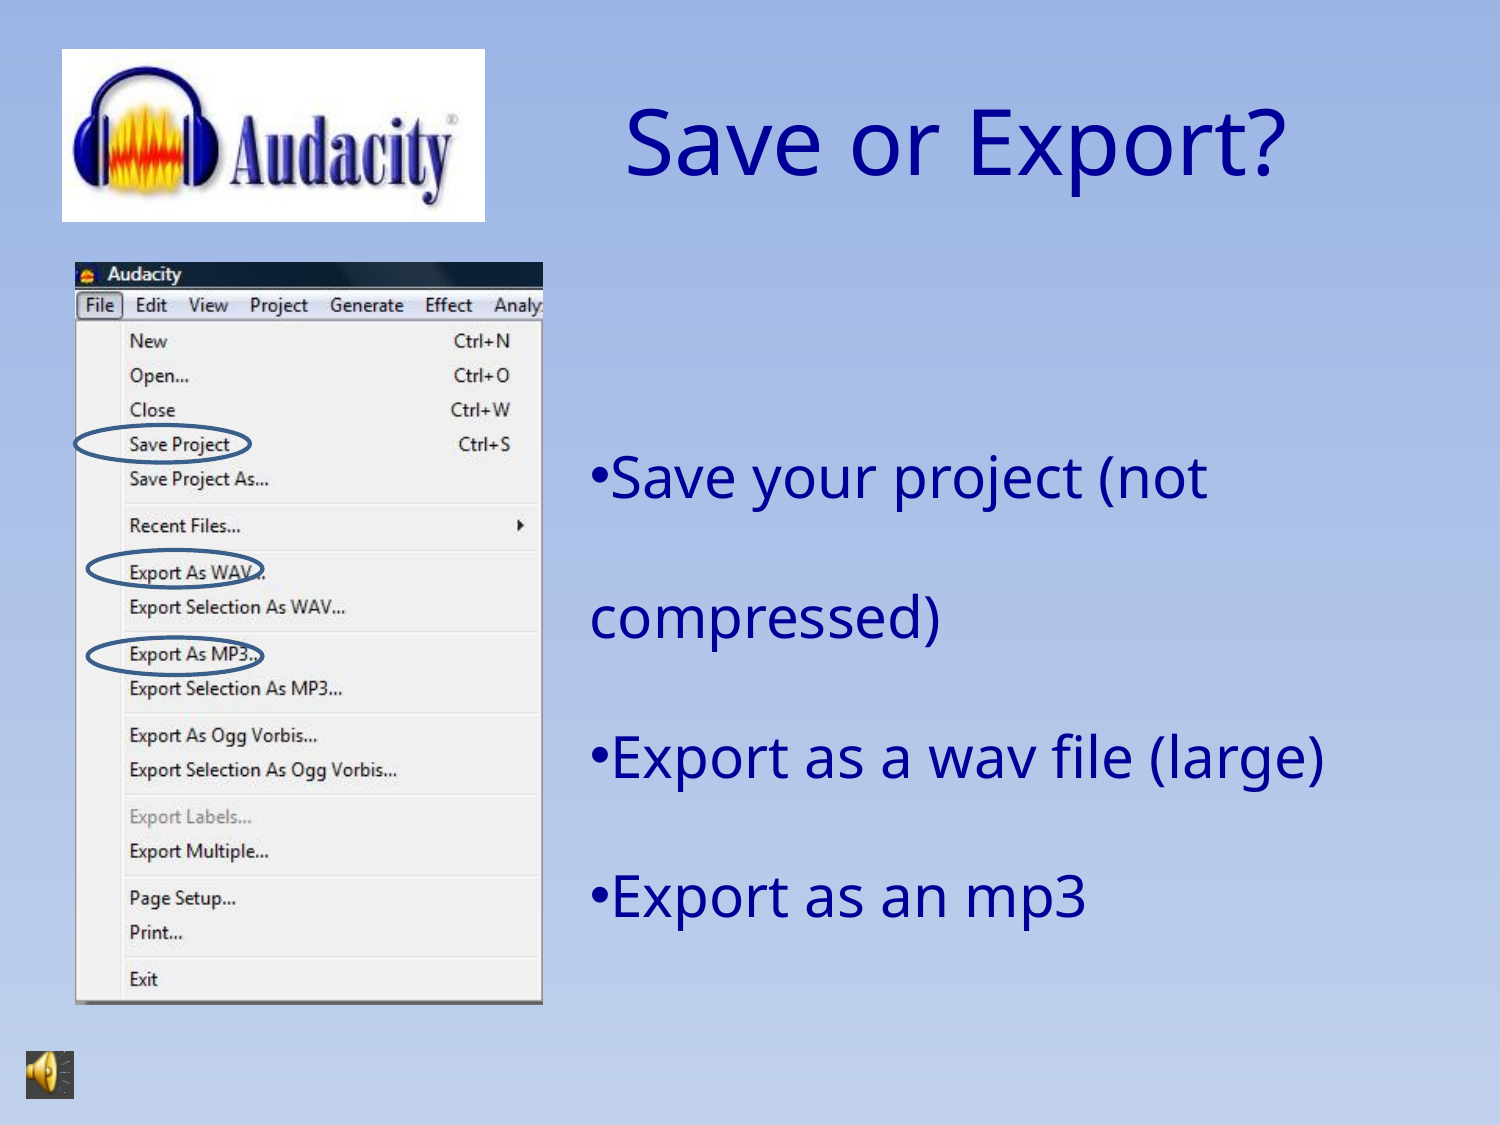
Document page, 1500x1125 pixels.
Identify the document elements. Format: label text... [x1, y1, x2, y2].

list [74, 262, 543, 1005]
picture [24, 1049, 76, 1101]
picture [62, 49, 485, 223]
title Save or Export? [487, 45, 1425, 233]
text_box Save your project (not compressed) Export as a wav file (large) Export as an mp3 [574, 362, 1475, 937]
